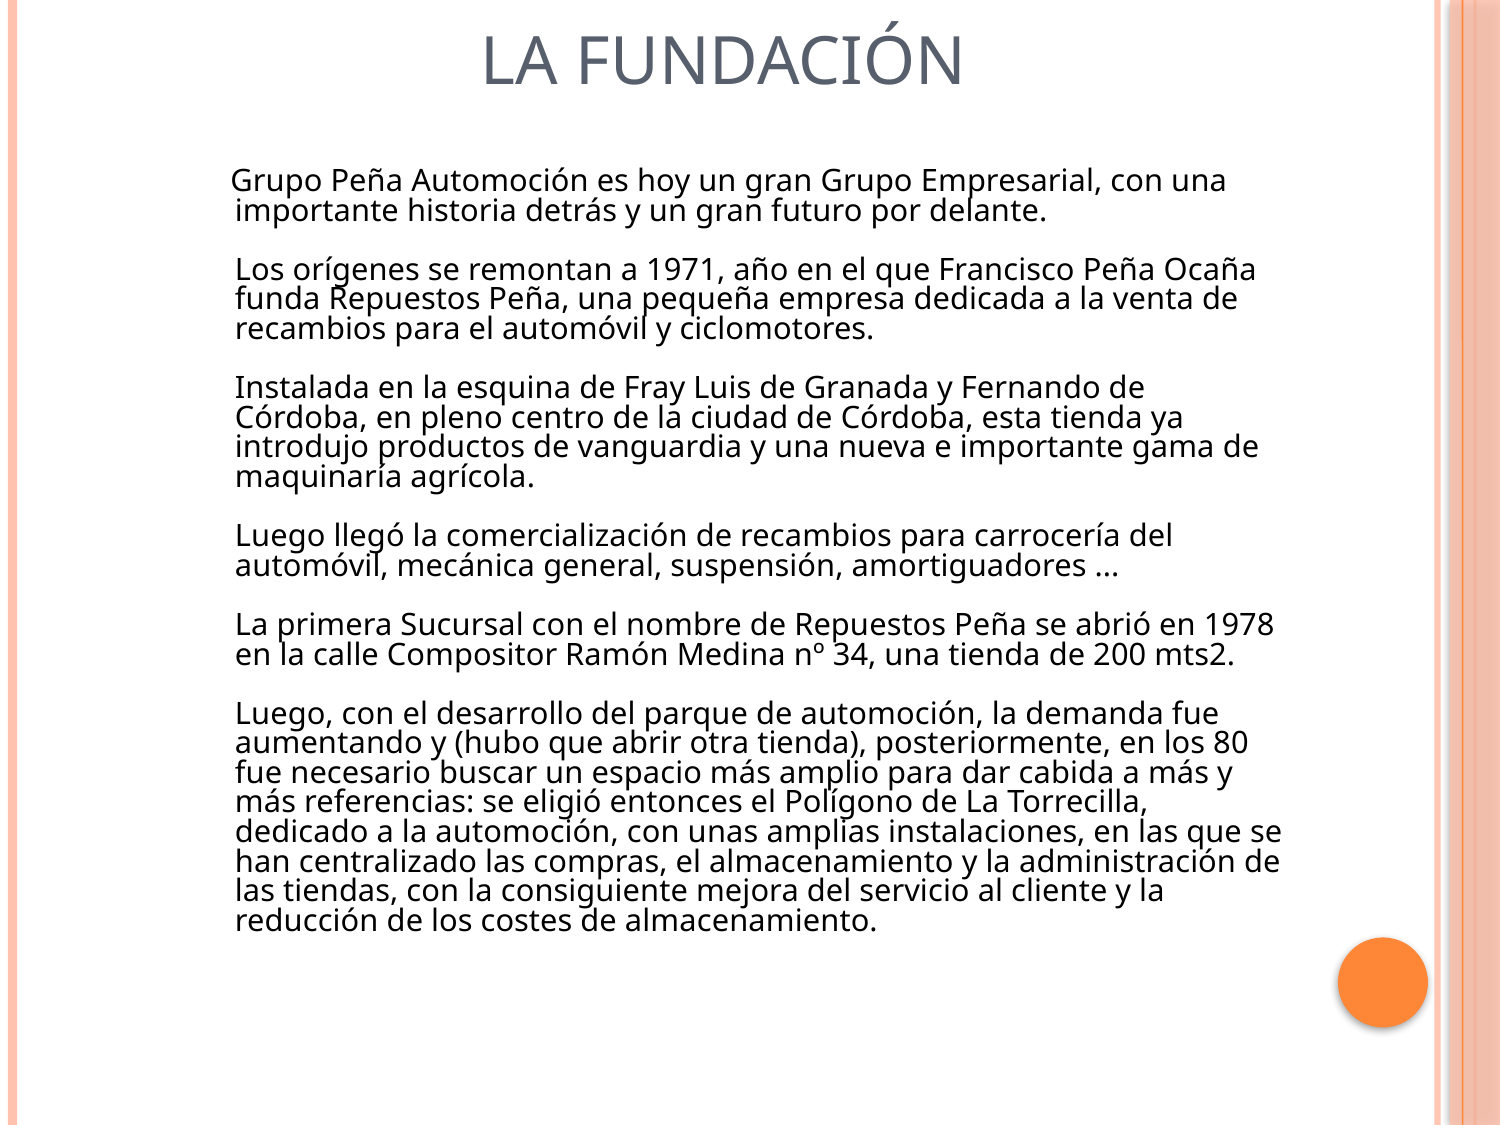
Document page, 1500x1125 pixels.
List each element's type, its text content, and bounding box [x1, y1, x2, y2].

text_box Grupo Peña Automoción es hoy un gran Grupo Empresarial, con una importante historia detrás y un gran futuro por delante. Los orígenes se remontan a 1971, año en el que Francisco Peña Ocaña funda Repuestos Peña, una pequeña empresa dedicada a la venta de recambios para el automóvil y ciclomotores. Instalada en la esquina de Fray Luis de Granada y Fernando de Córdoba, en pleno centro de la ciudad de Córdoba, esta tienda ya introdujo productos de vanguardia y una nueva e importante gama de maquinaría agrícola. Luego llegó la comercialización de recambios para carrocería del automóvil, mecánica general, suspensión, amortiguadores ... La primera Sucursal con el nombre de Repuestos Peña se abrió en 1978 en la calle Compositor Ramón Medina nº 34, una tienda de 200 mts2. Luego, con el desarrollo del parque de automoción, la demanda fue aumentando y (hubo que abrir otra tienda), posteriormente, en los 80 fue necesario buscar un espacio más amplio para dar cabida a más y más referencias: se eligió entonces el Polígono de La Torrecilla, dedicado a la automoción, con unas amplias instalaciones, en las que se han centralizado las compras, el almacenamiento y la administración de las tiendas, con la consiguiente mejora del servicio al cliente y la reducción de los costes de almacenamiento. [175, 160, 1301, 1039]
title La Fundación [140, 23, 1307, 106]
